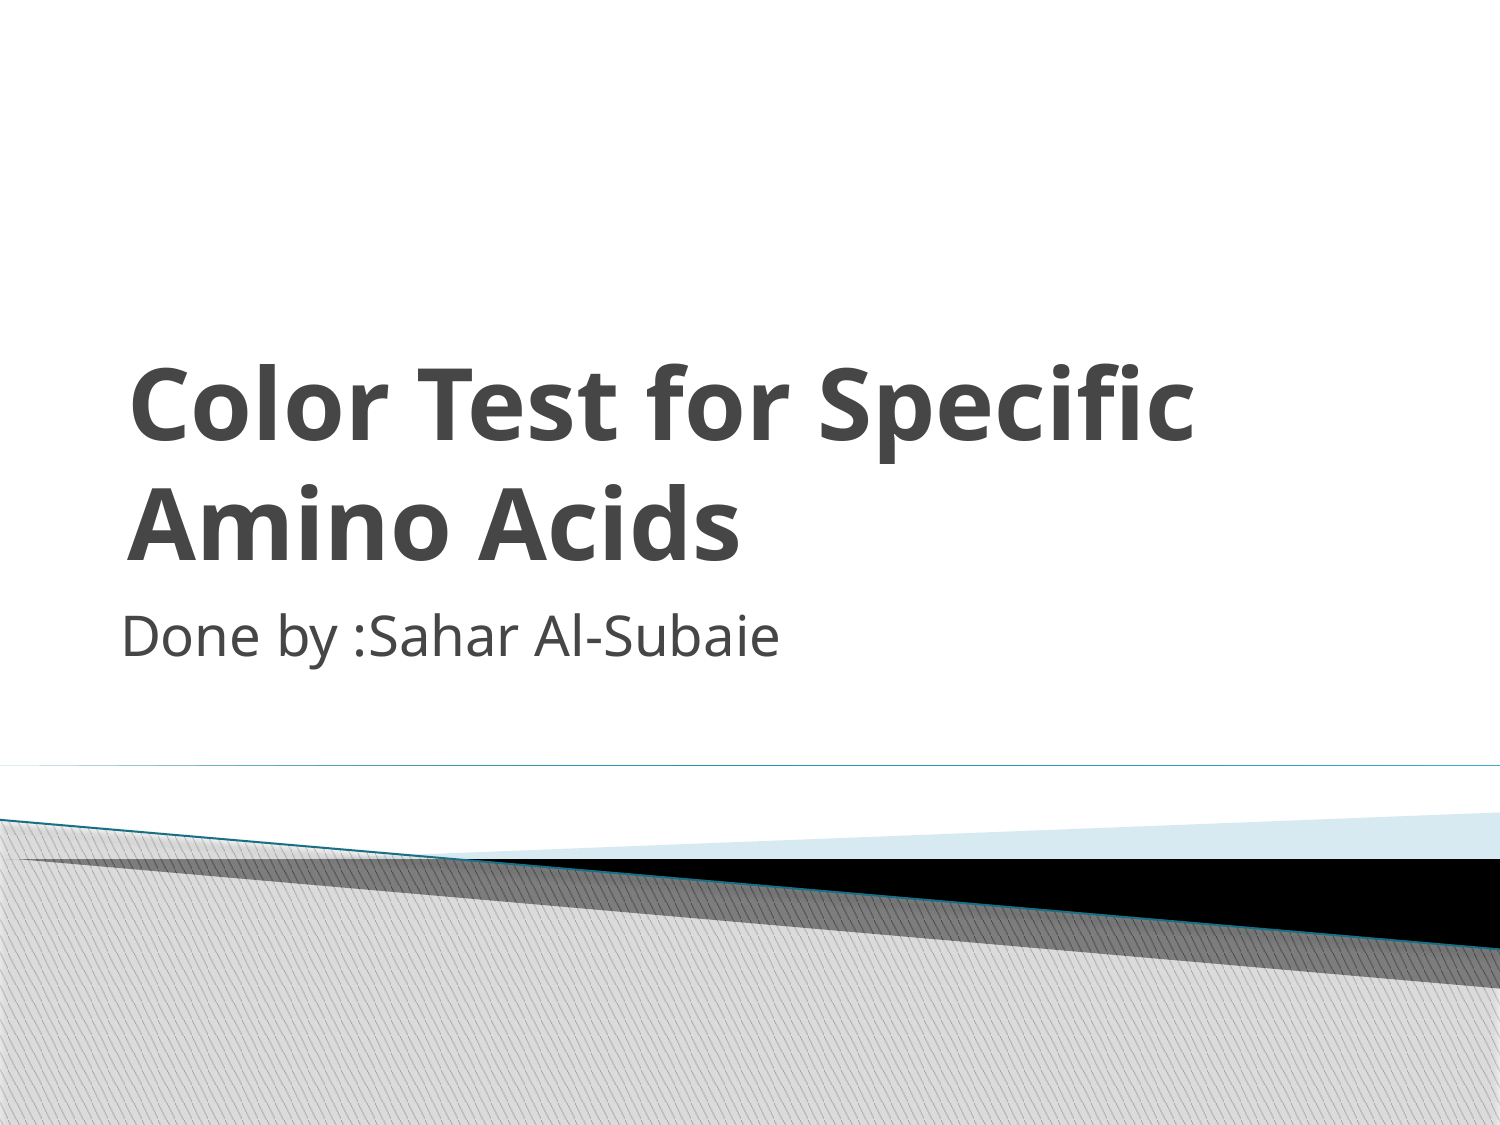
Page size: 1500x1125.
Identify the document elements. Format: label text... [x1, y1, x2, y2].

picture [5, 859, 1500, 989]
title Color Test for Specific Amino Acids [112, 287, 1388, 588]
subtitle Done by :Sahar Al-Subaie [112, 592, 1388, 790]
